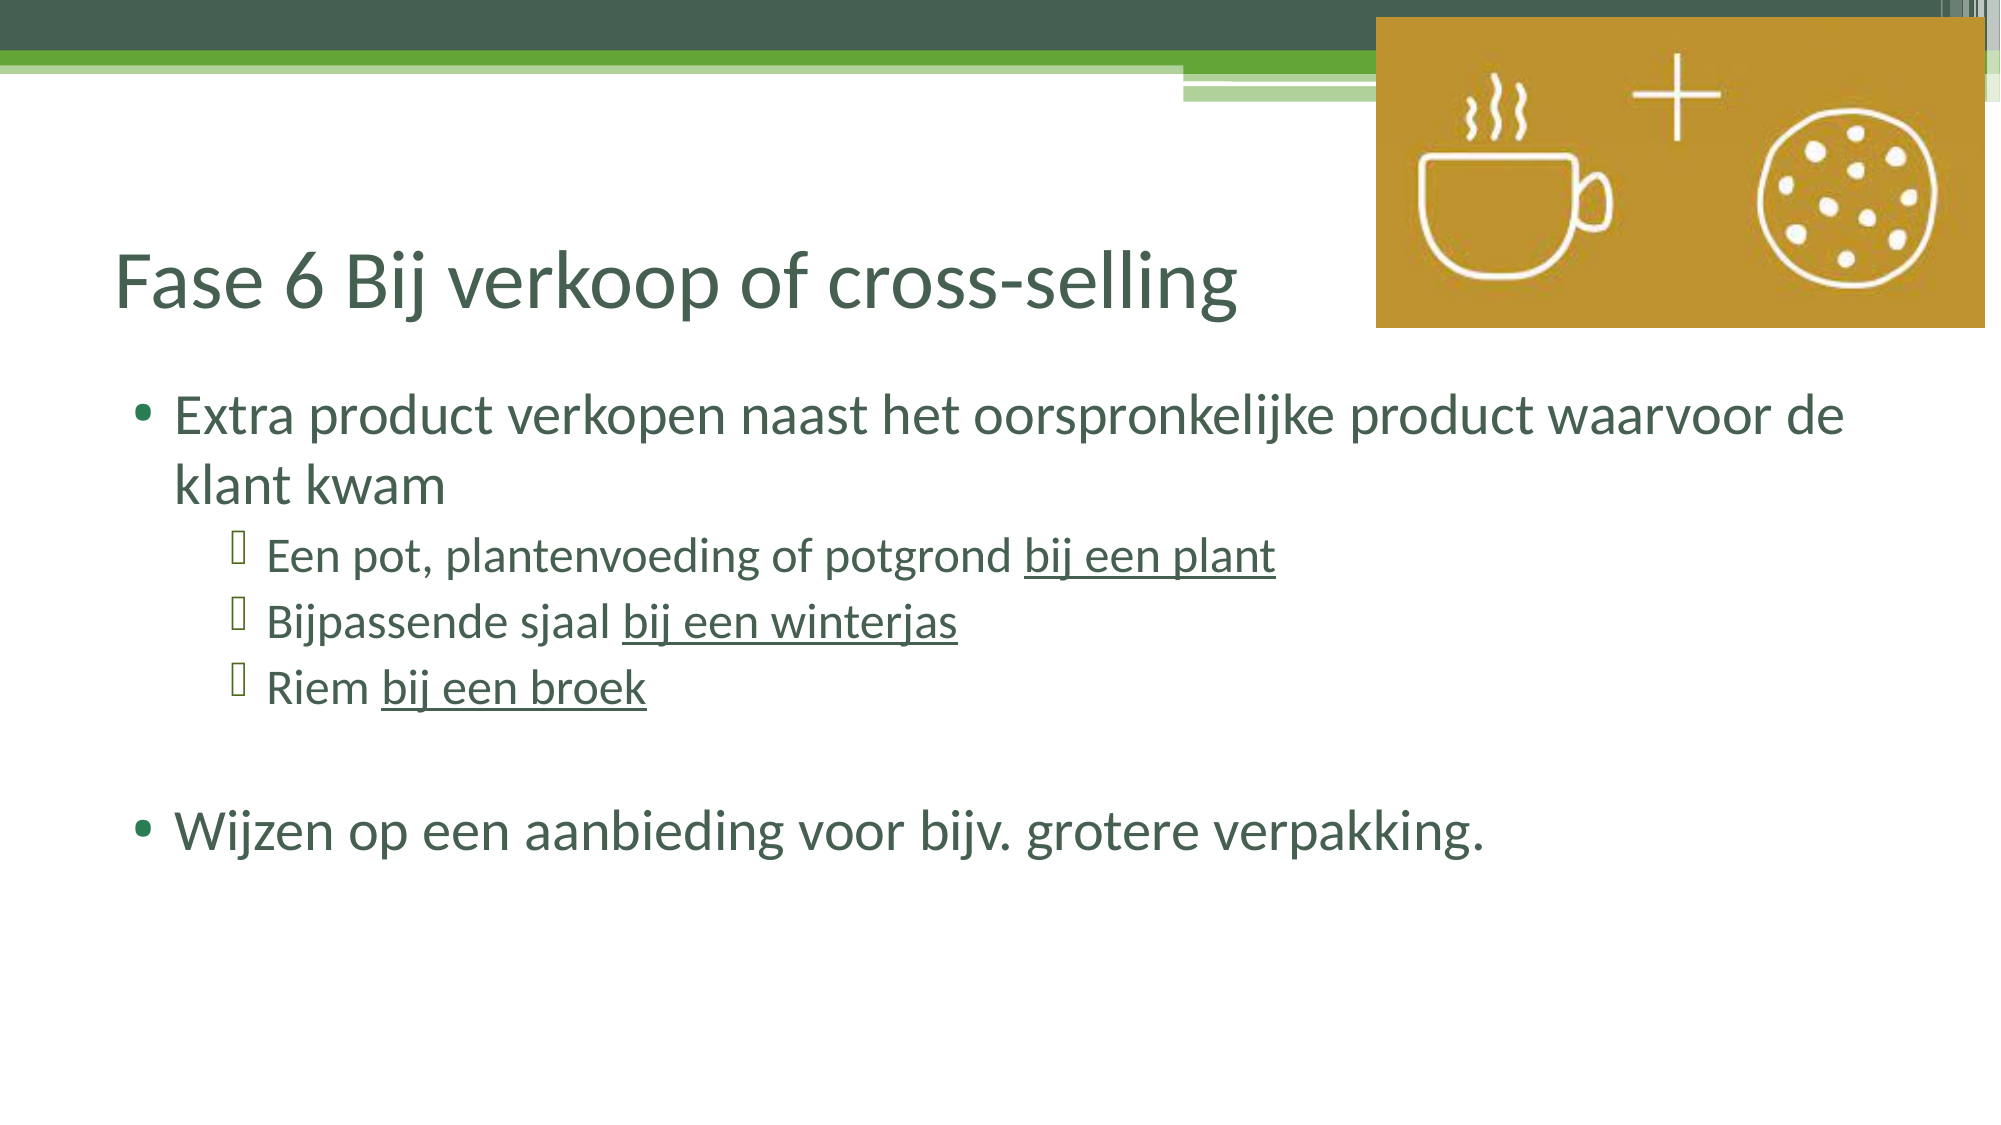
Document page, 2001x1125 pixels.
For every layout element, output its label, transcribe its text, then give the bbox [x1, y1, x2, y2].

title Fase 6 Bij verkoop of cross-selling [99, 187, 1900, 363]
list Extra product verkopen naast het oorspronkelijke product waarvoor de klant kwam Een pot, plantenvoeding of potgrond bij een plant Bijpassende sjaal bij een winterjas Riem bij een broek Wijzen op een aanbieding voor bijv. grotere verpakking. [99, 368, 1900, 1079]
picture [1376, 17, 1985, 328]
